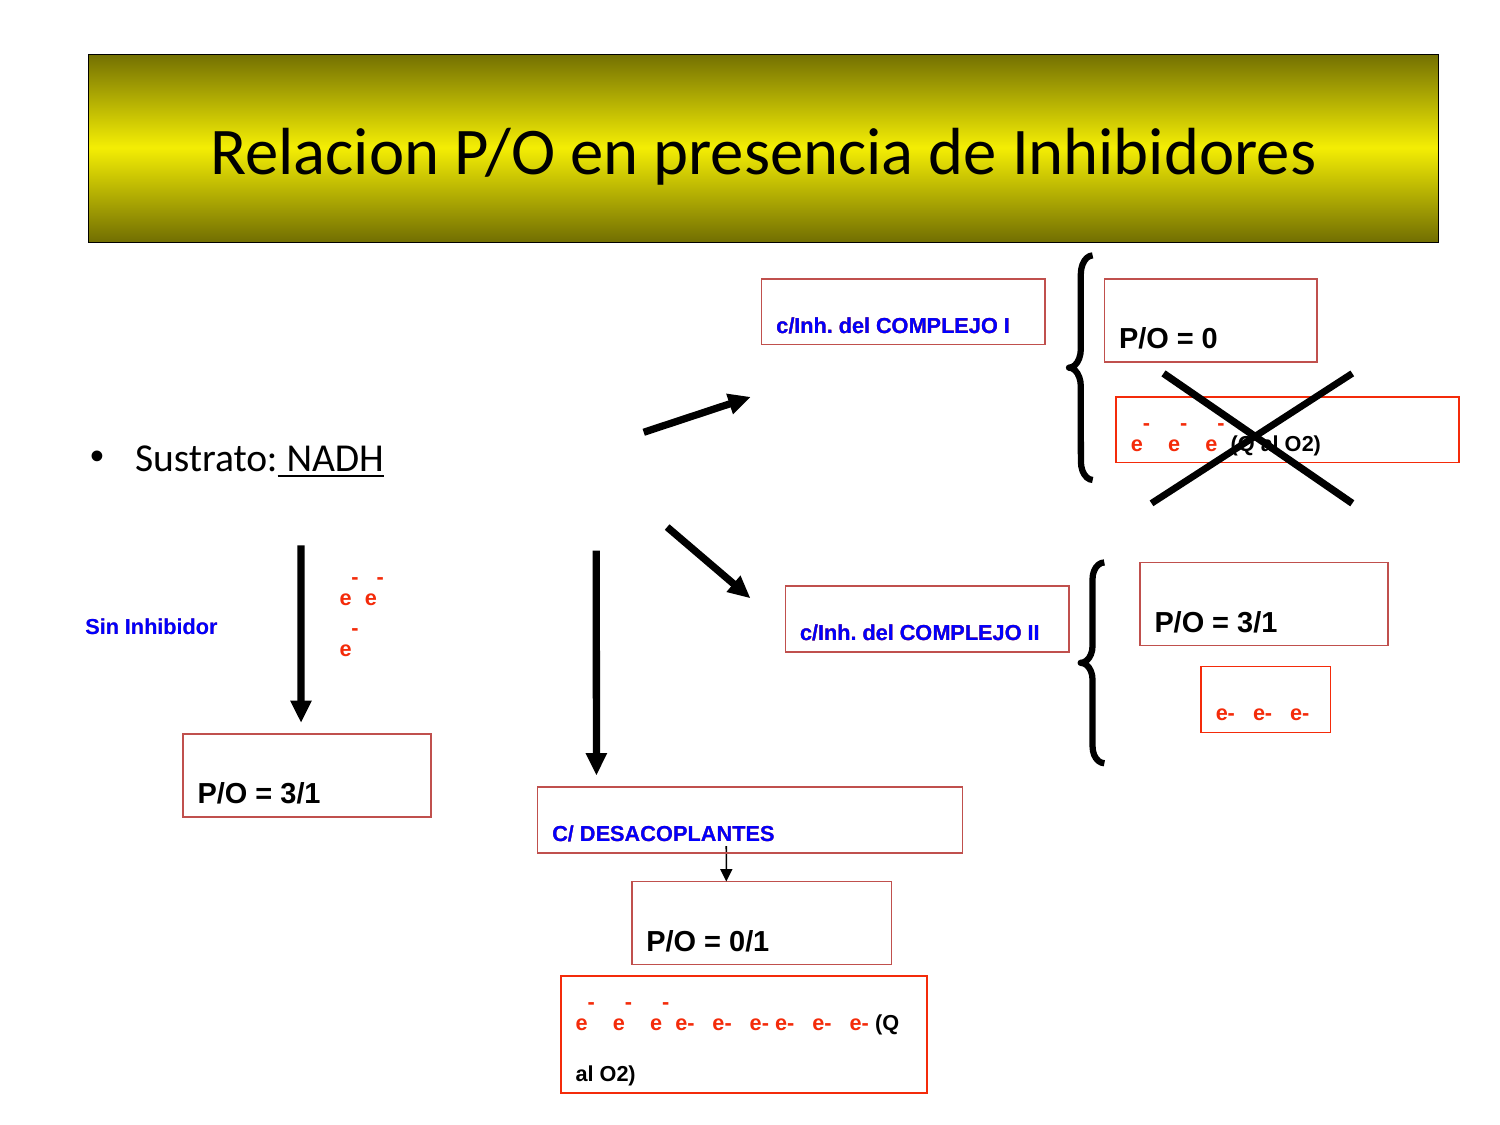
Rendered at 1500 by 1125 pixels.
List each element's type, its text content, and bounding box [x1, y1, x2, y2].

text_box P/O = 0/1 [631, 881, 892, 965]
text_box c/Inh. del COMPLEJO II [785, 586, 1069, 652]
text_box [1069, 255, 1093, 480]
text_box e- e- e- e- e- e- e- e- e- (Q al O2) [560, 976, 927, 1093]
text_box [643, 395, 751, 433]
text_box [667, 526, 751, 598]
text_box Sin Inhibidor [70, 580, 290, 647]
title Relacion P/O en presencia de Inhibidores [88, 54, 1439, 243]
text_box P/O = 0 [1104, 278, 1318, 362]
text_box e- e- e- [324, 550, 420, 668]
text_box [294, 545, 308, 723]
text_box [590, 550, 603, 775]
text_box P/O = 3/1 [183, 734, 431, 818]
text_box [720, 853, 733, 882]
text_box e- e- e- [1201, 666, 1331, 733]
text_box c/Inh. del COMPLEJO I [761, 278, 1046, 345]
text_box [1115, 373, 1460, 504]
text_box P/O = 3/1 [1139, 562, 1388, 646]
list Sustrato: NADH [75, 434, 632, 534]
text_box C/ DESACOPLANTES [537, 786, 963, 853]
text_box [1080, 562, 1105, 764]
